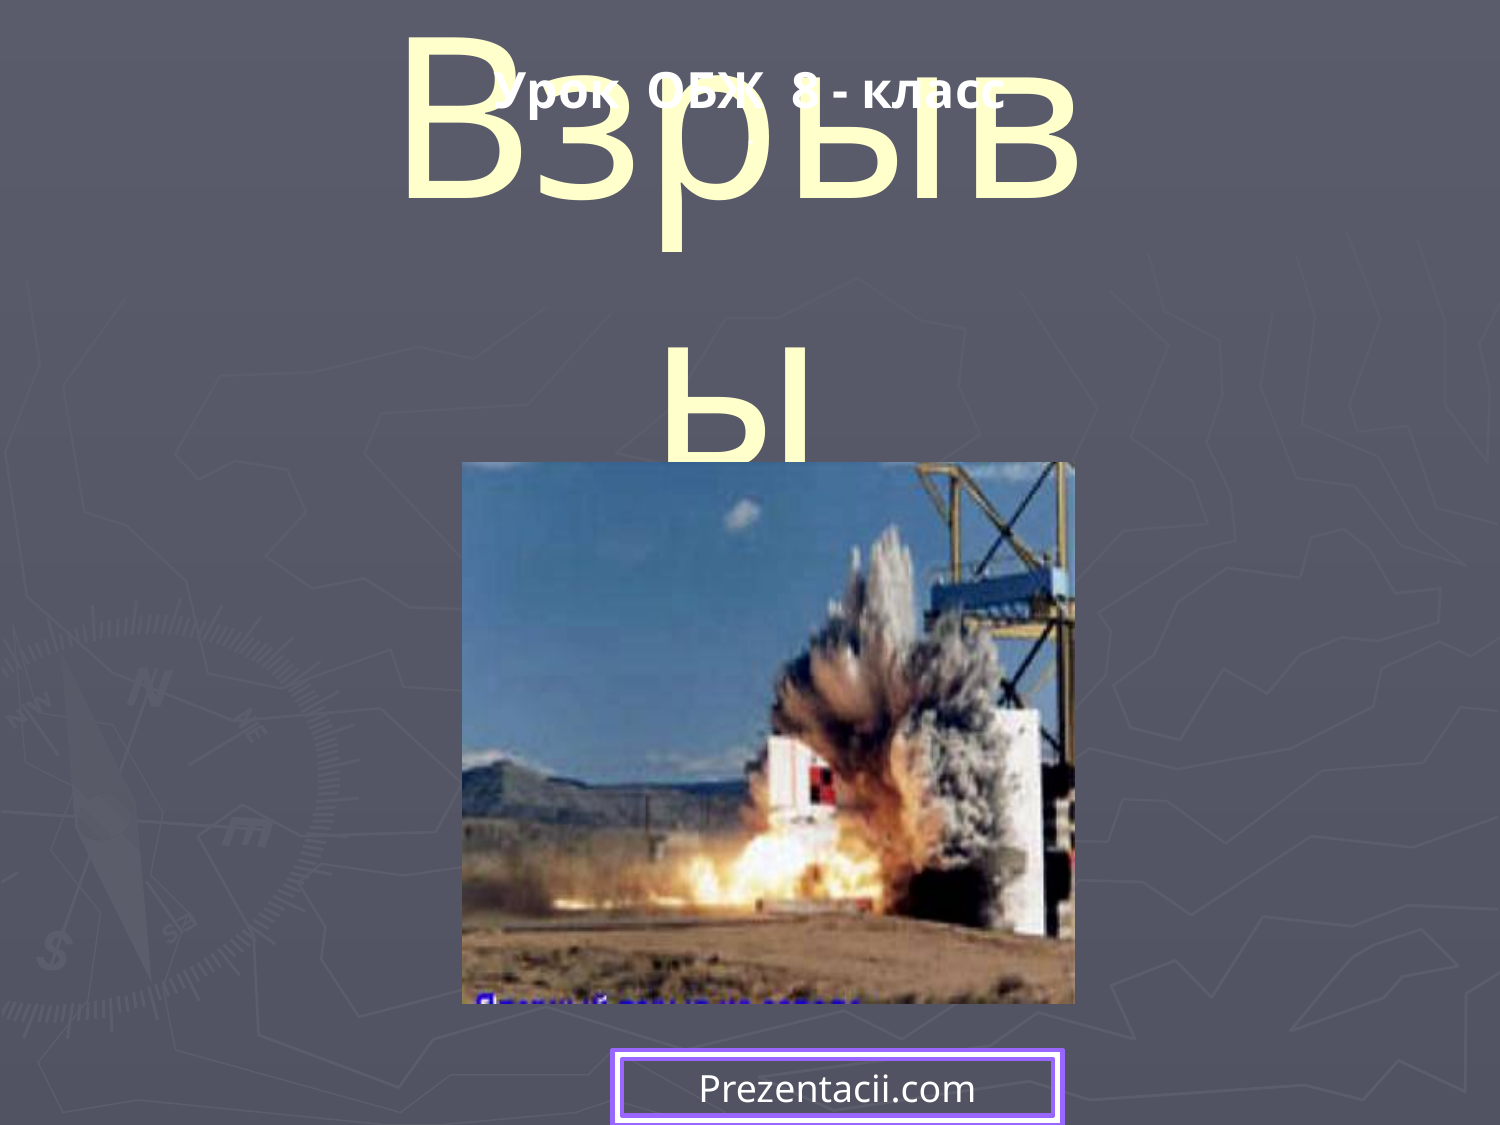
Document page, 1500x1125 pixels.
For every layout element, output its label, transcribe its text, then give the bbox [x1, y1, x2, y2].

title Взрывы [287, 50, 1187, 62]
text_box . [137, 99, 1365, 160]
subtitle Урок ОБЖ 8 - класс [125, 62, 1375, 114]
picture [462, 462, 1076, 1005]
title Взрывы [287, 160, 1187, 438]
text_box Prezentacii.com [610, 1048, 1065, 1125]
